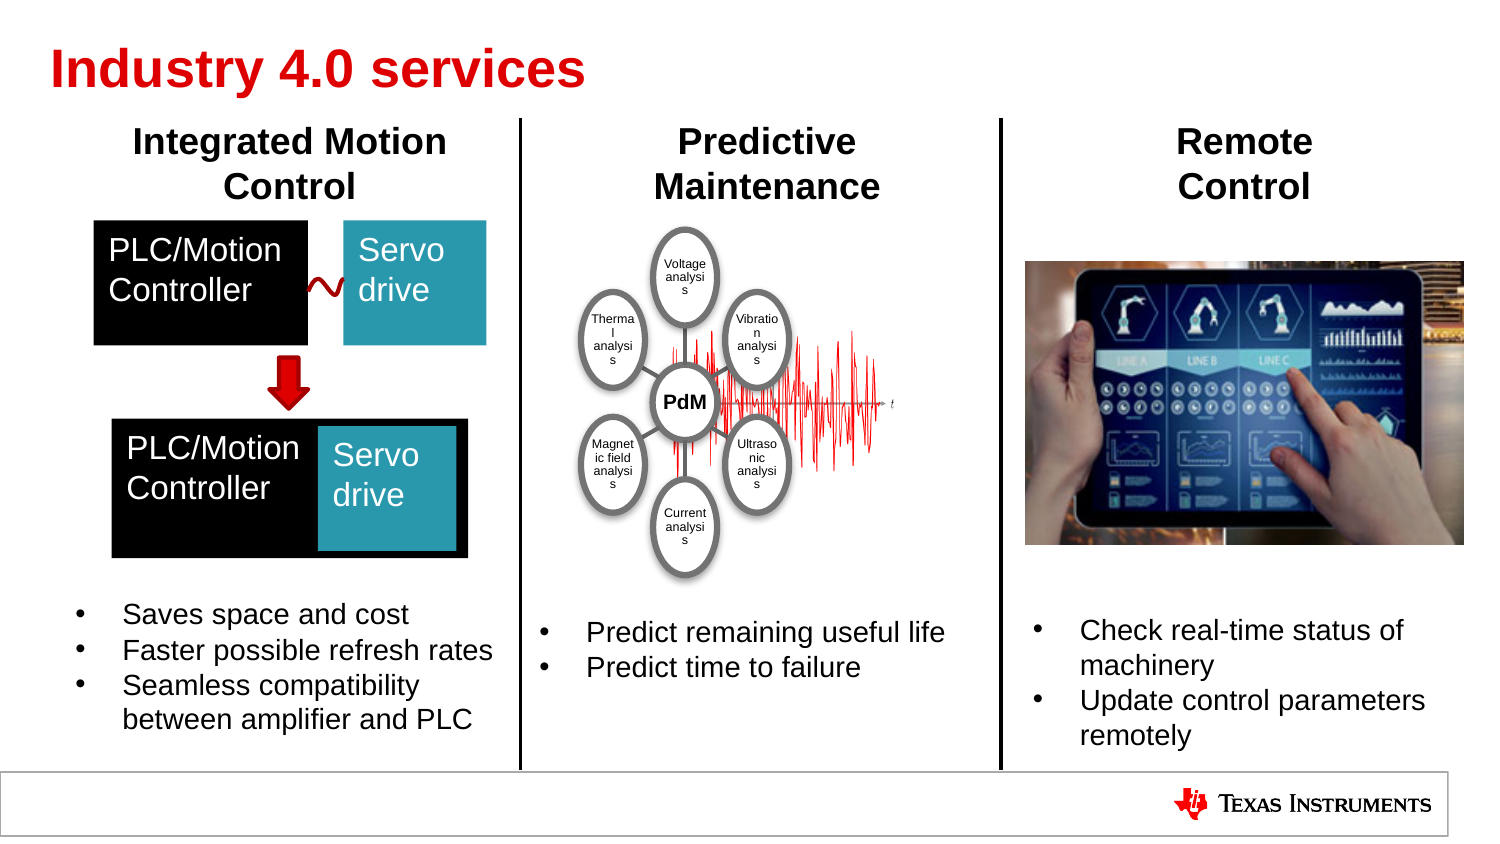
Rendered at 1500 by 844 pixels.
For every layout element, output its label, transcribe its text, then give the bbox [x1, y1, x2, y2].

picture [1174, 788, 1431, 820]
text_box Predictive Maintenance [540, 109, 994, 214]
title Industry 4.0 services [37, 20, 1426, 122]
text_box [267, 355, 311, 411]
text_box Integrated Motion Control [63, 109, 517, 214]
text_box Check real-time status of machinery Update control parameters remotely [1018, 603, 1472, 759]
text_box Remote Control [1018, 109, 1472, 214]
text_box Predict remaining useful life Predict time to failure [524, 606, 978, 691]
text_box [520, 227, 996, 568]
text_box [93, 220, 487, 346]
picture [1025, 261, 1464, 545]
text_box Saves space and cost Faster possible refresh rates Seamless compatibility between amplifier and PLC [60, 588, 514, 744]
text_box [111, 418, 469, 559]
